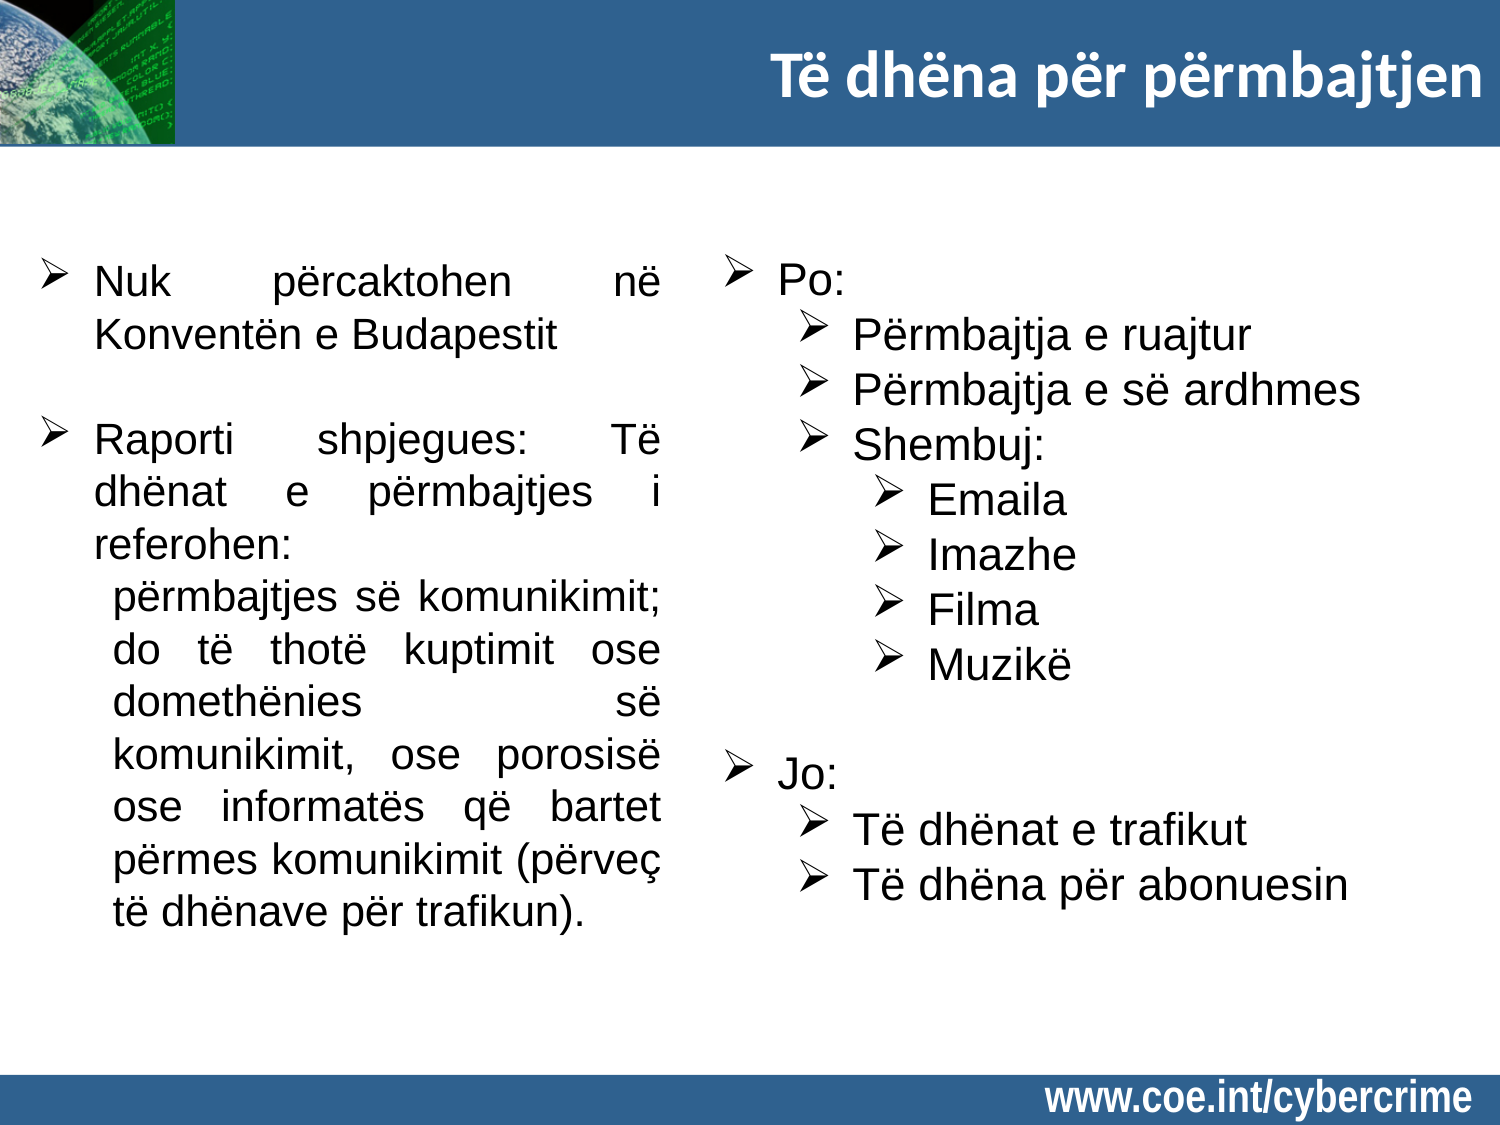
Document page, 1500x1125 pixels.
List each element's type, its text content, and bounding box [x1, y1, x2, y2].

text_box Të dhëna për përmbajtjen [177, 0, 1500, 149]
text_box [0, 1073, 1030, 1125]
text_box Po: Përmbajtja e ruajtur Përmbajtja e së ardhmes Shembuj: Emaila Imazhe Filma Muzikë Jo: Të dhënat e trafikut Të dhëna për abonuesin [706, 242, 1465, 917]
picture [0, 0, 175, 144]
text_box www.coe.int/cybercrime [1030, 1059, 1500, 1125]
text_box Nuk përcaktohen në Konventën e Budapestit Raporti shpjegues: Të dhënat e përmbajtjes i referohen: përmbajtjes së komunikimit; do të thotë kuptimit ose domethënies së komunikimit, ose porosisë ose informatës që bartet përmes komunikimit (përveç të dhënave për trafikun). [22, 245, 677, 943]
